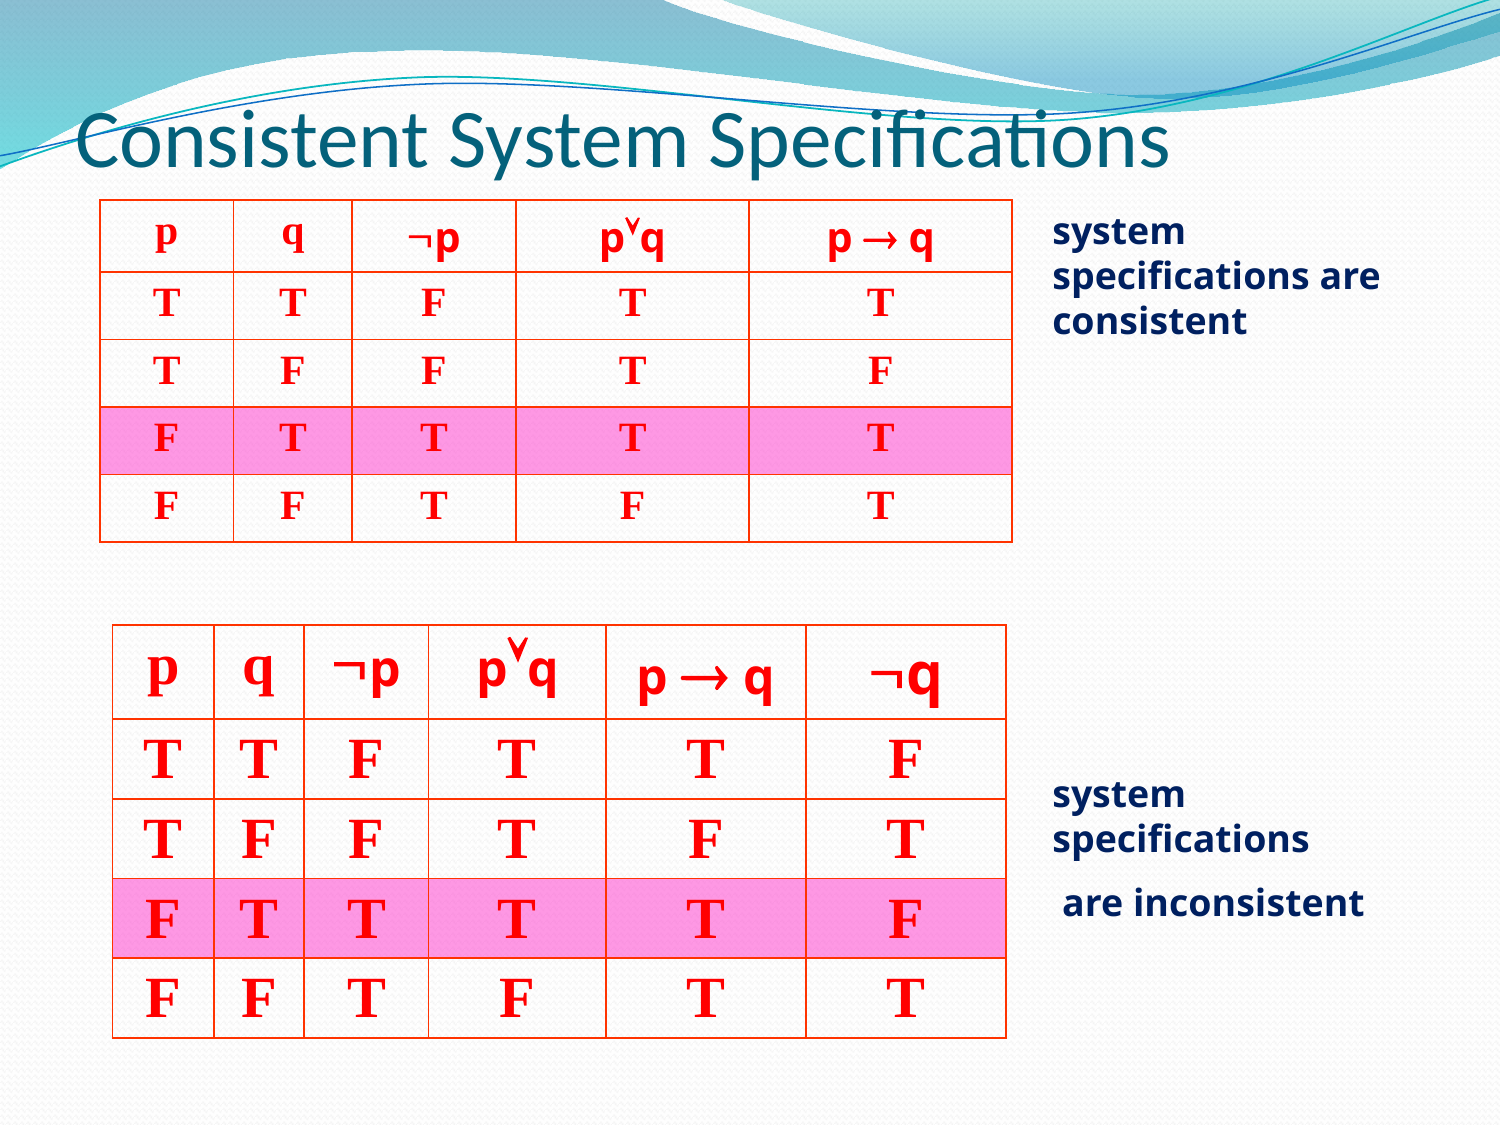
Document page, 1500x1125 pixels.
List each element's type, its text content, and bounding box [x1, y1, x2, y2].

table_cell F [353, 273, 515, 339]
table_cell T [113, 720, 213, 798]
table_cell F [807, 879, 1005, 957]
table_cell T [429, 800, 605, 878]
table_cell F [113, 879, 213, 957]
table_cell F [353, 340, 515, 406]
table_cell F [101, 408, 233, 474]
table_header p [113, 626, 213, 718]
table_cell T [750, 273, 1011, 339]
table_cell F [215, 800, 303, 878]
table_cell F [807, 720, 1005, 798]
text_box system specifications are inconsistent [1037, 762, 1463, 931]
table_header p [101, 201, 233, 271]
table_cell T [750, 475, 1011, 541]
table_cell T [305, 879, 428, 957]
table_header q [807, 626, 1005, 718]
table_cell T [429, 720, 605, 798]
table_header pq [429, 626, 605, 718]
table_cell T [517, 408, 748, 474]
table_cell F [113, 959, 213, 1037]
table_cell T [607, 959, 805, 1037]
table_cell T [517, 273, 748, 339]
table_cell F [215, 959, 303, 1037]
table_cell F [750, 340, 1011, 406]
table_cell T [101, 273, 233, 339]
table_header p  q [607, 626, 805, 718]
table_cell T [353, 475, 515, 541]
table_cell F [234, 340, 351, 406]
table_cell F [429, 959, 605, 1037]
table_cell T [517, 340, 748, 406]
table_cell T [750, 408, 1011, 474]
table_cell T [305, 959, 428, 1037]
table_cell F [305, 800, 428, 878]
table_header q [215, 626, 303, 718]
table_cell F [305, 720, 428, 798]
text_box system specifications are consistent [1037, 199, 1450, 350]
table_cell F [517, 475, 748, 541]
title Consistent System Specifications [75, 75, 1425, 185]
table_cell T [215, 720, 303, 798]
table_header q [234, 201, 351, 271]
table_cell F [234, 475, 351, 541]
table_cell T [607, 879, 805, 957]
table_cell T [113, 800, 213, 878]
table_header p [305, 626, 428, 718]
table_cell T [429, 879, 605, 957]
table_cell T [234, 408, 351, 474]
table_header p  q [750, 201, 1011, 271]
table_cell T [234, 273, 351, 339]
table_cell T [807, 800, 1005, 878]
table_cell T [101, 340, 233, 406]
table_cell T [353, 408, 515, 474]
table_cell T [607, 720, 805, 798]
table_header pq [517, 201, 748, 271]
table_cell T [215, 879, 303, 957]
table_cell F [101, 475, 233, 541]
table_cell T [807, 959, 1005, 1037]
table_cell F [607, 800, 805, 878]
table_header p [353, 201, 515, 271]
